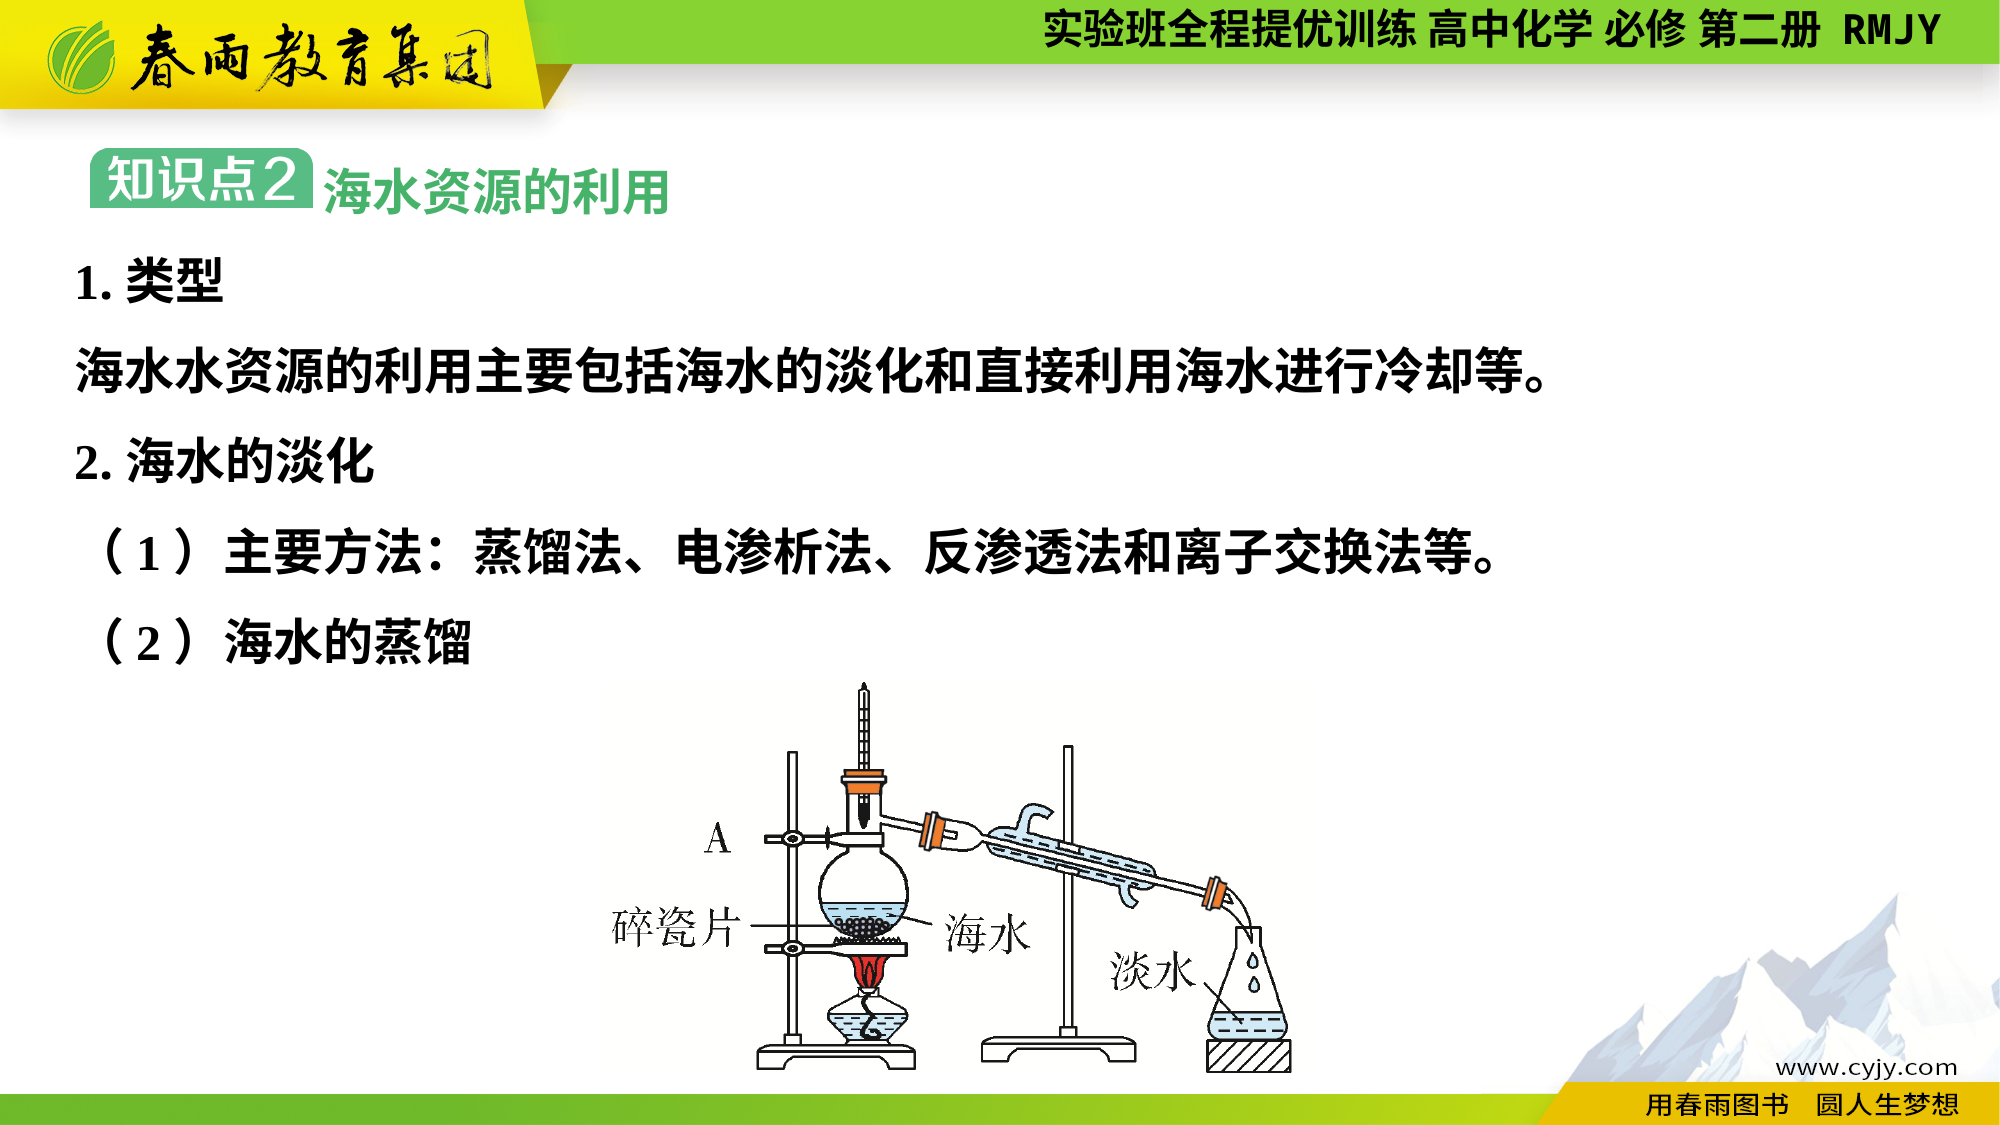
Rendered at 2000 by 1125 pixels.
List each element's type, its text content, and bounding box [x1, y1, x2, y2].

picture [0, 0, 2000, 1125]
list 海水资源的利用 1.类型 海水水资源的利用主要包括海水的淡化和直接利用海水进行冷却等。 2.海水的淡化 （1）主要方法：蒸馏法、电渗析法、反渗透法和离子交换法等。 （2）海水的蒸馏 [59, 122, 1944, 683]
